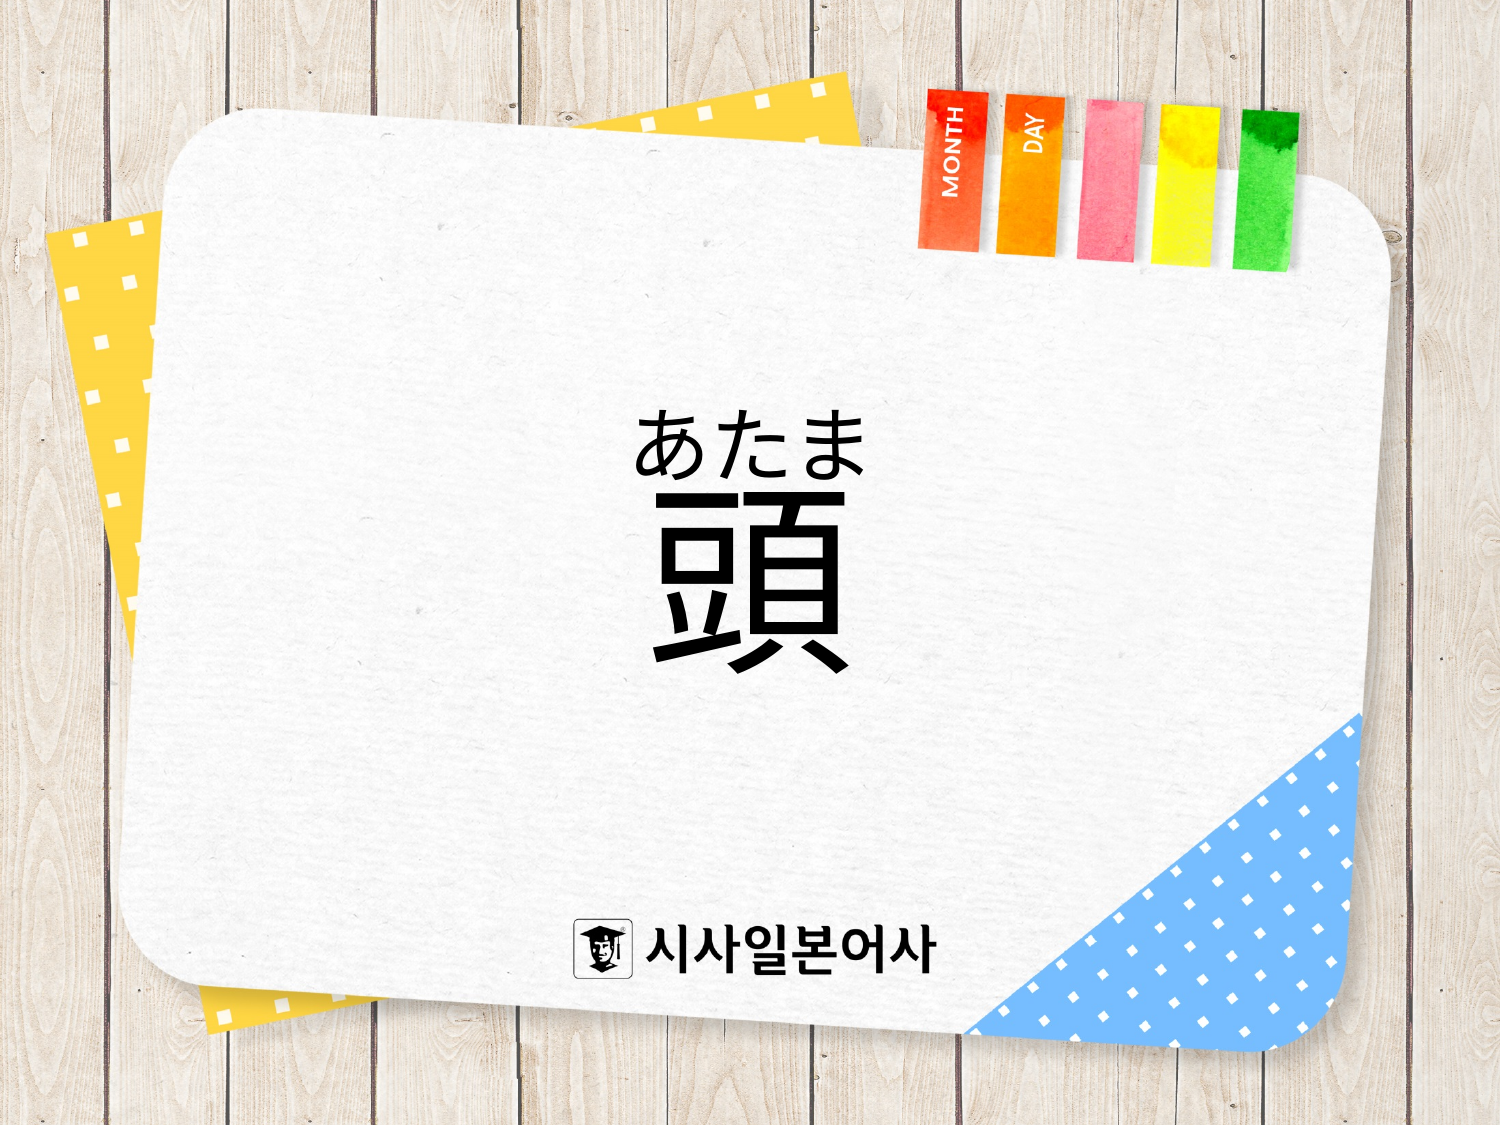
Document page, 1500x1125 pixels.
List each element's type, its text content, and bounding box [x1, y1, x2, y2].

picture [0, 0, 1500, 1125]
title 頭 [75, 338, 1425, 811]
text_box あたま [612, 385, 890, 501]
